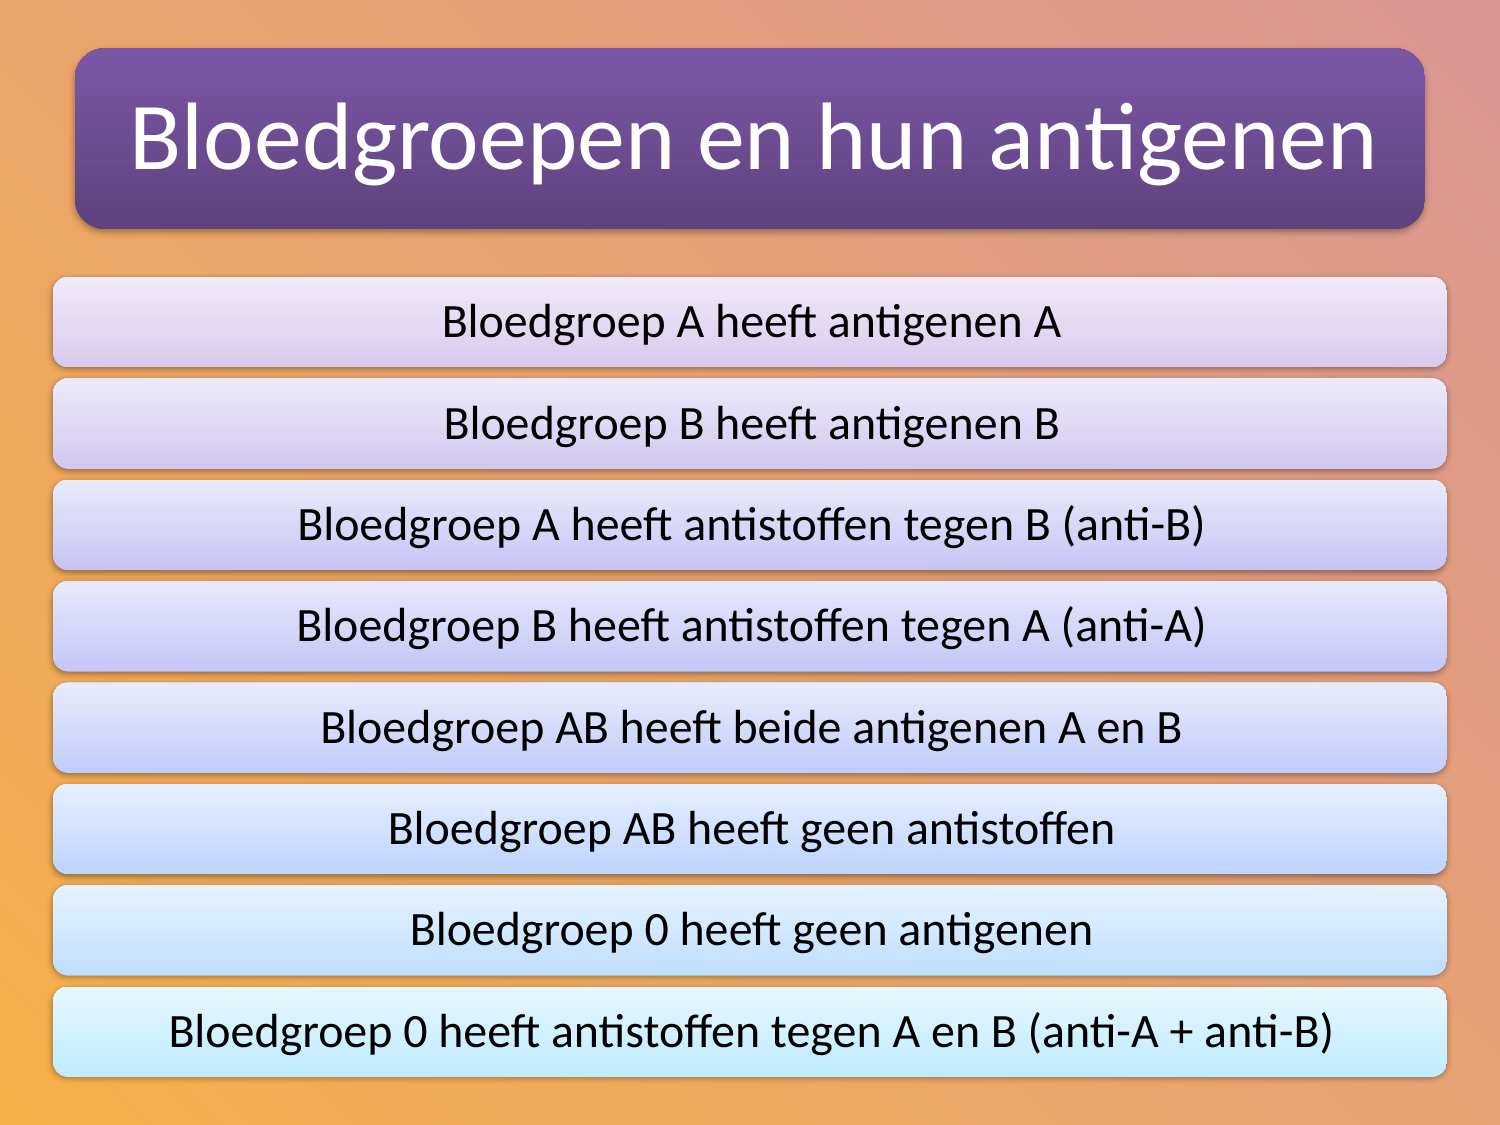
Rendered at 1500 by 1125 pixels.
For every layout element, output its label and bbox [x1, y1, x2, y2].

text_box [74, 44, 1426, 233]
list [52, 266, 1448, 1088]
